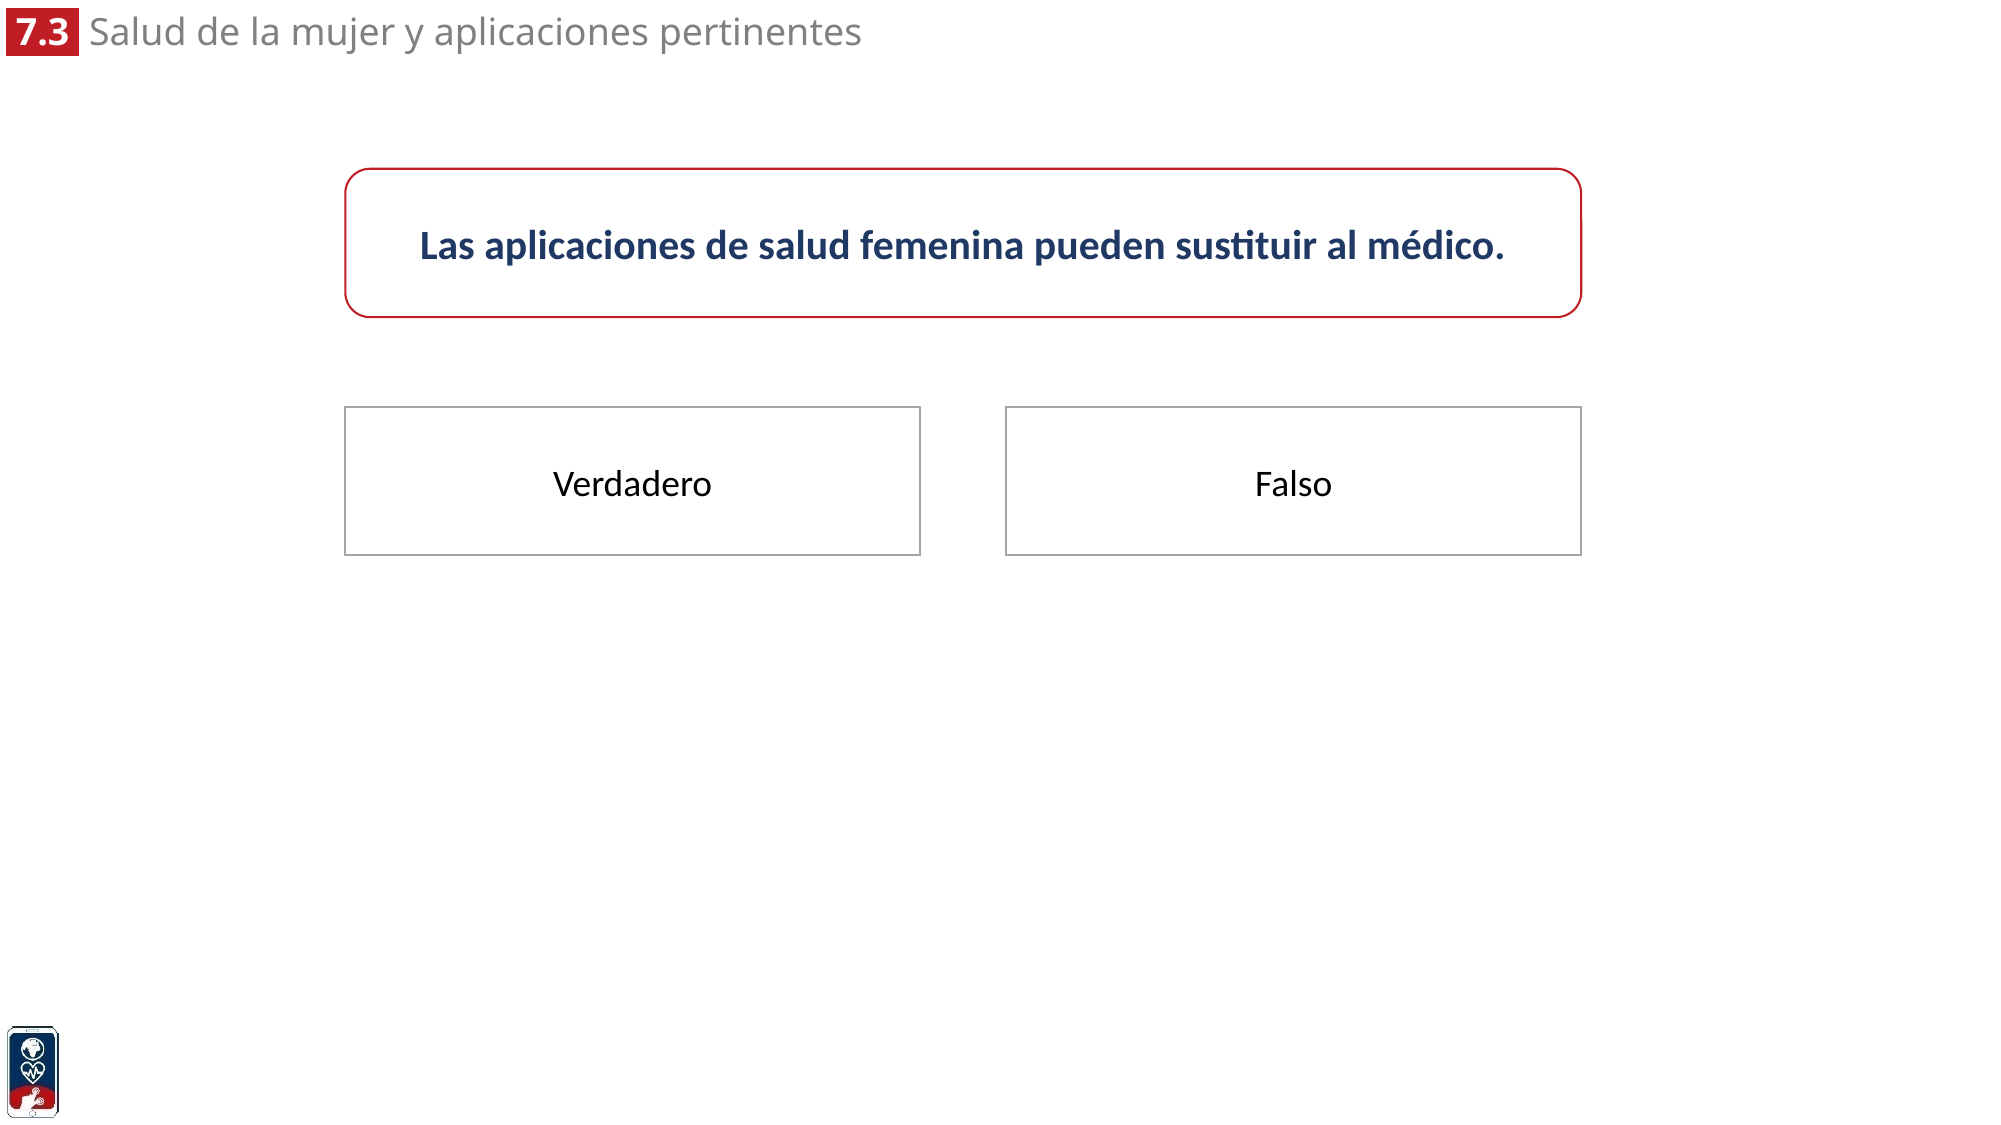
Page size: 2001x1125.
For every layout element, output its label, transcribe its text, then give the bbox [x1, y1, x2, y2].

text_box Falso [1005, 406, 1582, 556]
picture [7, 1026, 59, 1118]
text_box Las aplicaciones de salud femenina pueden sustituir al médico. [344, 167, 1583, 319]
text_box Verdadero [344, 406, 921, 556]
